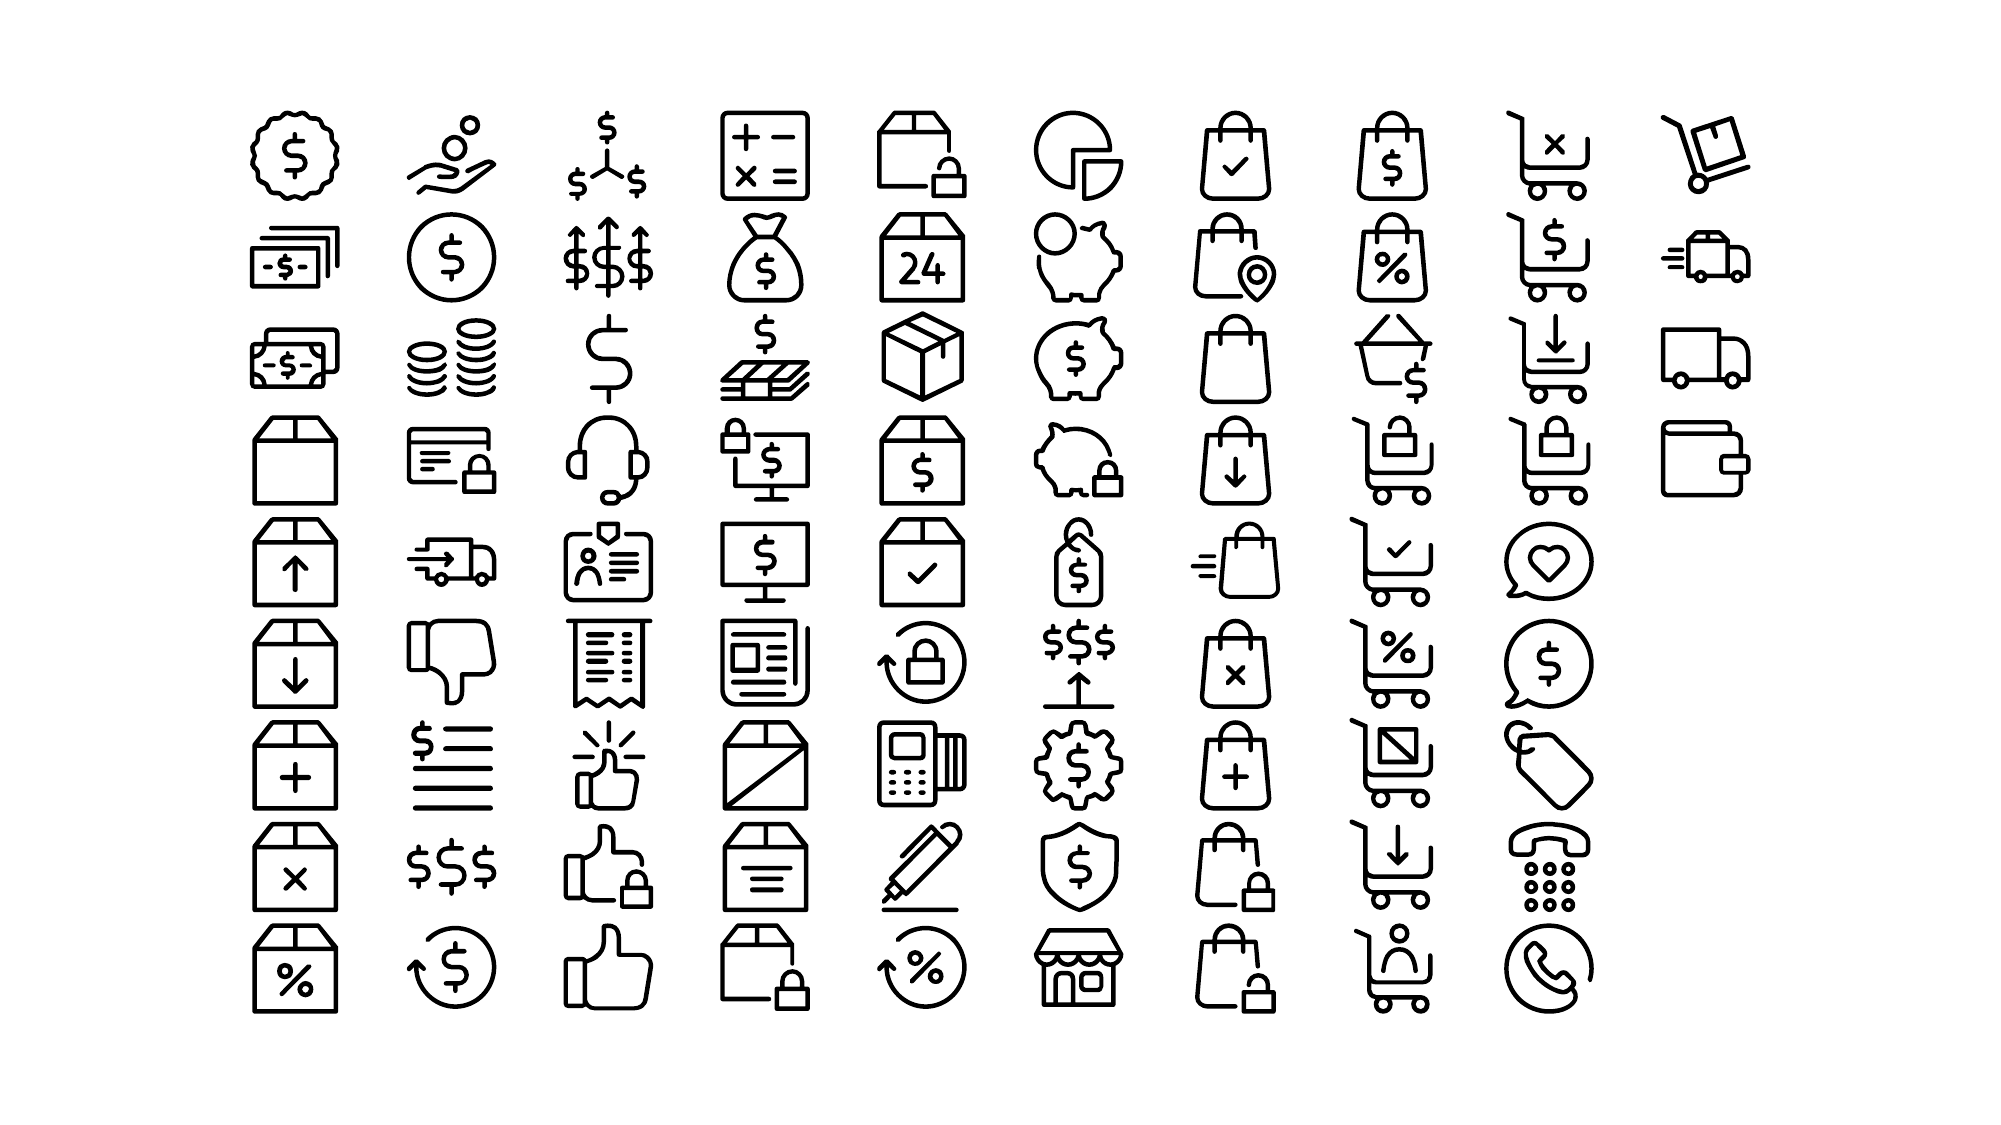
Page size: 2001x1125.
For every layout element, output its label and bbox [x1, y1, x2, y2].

text_box [412, 765, 493, 772]
text_box [1042, 623, 1064, 661]
text_box [722, 720, 809, 811]
text_box [456, 318, 497, 340]
text_box [879, 212, 966, 303]
text_box [252, 720, 339, 811]
text_box [620, 869, 654, 909]
text_box [443, 746, 493, 752]
text_box [459, 115, 481, 136]
text_box [1066, 618, 1092, 666]
text_box [1404, 361, 1428, 405]
text_box [1218, 521, 1281, 599]
text_box [720, 110, 810, 201]
text_box [407, 374, 448, 386]
text_box [563, 225, 590, 291]
text_box [720, 521, 810, 603]
text_box [754, 313, 777, 355]
text_box [1033, 212, 1077, 256]
text_box [406, 844, 431, 890]
text_box [1354, 313, 1433, 386]
text_box [1660, 256, 1685, 261]
text_box [592, 216, 625, 298]
text_box [1241, 973, 1276, 1014]
text_box [1660, 115, 1751, 195]
text_box [1504, 923, 1594, 1014]
text_box [1042, 672, 1115, 709]
text_box [412, 805, 493, 811]
text_box [406, 925, 497, 1009]
text_box [1351, 416, 1434, 506]
text_box [252, 923, 339, 1014]
text_box [259, 235, 331, 279]
text_box [443, 726, 493, 732]
text_box [877, 620, 967, 704]
text_box [931, 156, 967, 199]
text_box [1082, 159, 1124, 201]
text_box [1199, 313, 1272, 405]
text_box [1237, 255, 1277, 303]
text_box [1349, 618, 1434, 709]
text_box [252, 415, 339, 506]
text_box [249, 246, 321, 289]
text_box [456, 350, 496, 363]
text_box [563, 923, 654, 1011]
text_box [1199, 618, 1272, 709]
text_box [1542, 879, 1557, 895]
text_box [565, 618, 653, 709]
text_box [1040, 821, 1119, 913]
text_box [456, 374, 496, 386]
text_box [627, 164, 647, 199]
text_box [1506, 110, 1590, 202]
text_box [623, 754, 646, 760]
text_box [1506, 212, 1590, 303]
text_box [733, 432, 810, 502]
text_box [1198, 554, 1217, 559]
text_box [585, 313, 633, 405]
text_box [1504, 618, 1594, 709]
text_box [407, 385, 448, 397]
text_box [774, 969, 810, 1011]
text_box [252, 618, 339, 709]
text_box [1198, 574, 1217, 579]
text_box [567, 167, 588, 201]
text_box [1382, 415, 1418, 458]
text_box [1199, 110, 1272, 201]
text_box [627, 225, 654, 291]
text_box [1195, 923, 1261, 1009]
text_box [1349, 516, 1434, 608]
text_box [406, 341, 448, 363]
text_box [456, 362, 496, 374]
text_box [406, 618, 497, 706]
text_box [720, 417, 751, 454]
text_box [1033, 110, 1113, 190]
text_box [250, 110, 340, 201]
text_box [436, 837, 467, 896]
text_box [1054, 517, 1104, 608]
text_box [1033, 928, 1124, 1007]
text_box [720, 360, 810, 401]
text_box [411, 720, 434, 762]
text_box [406, 551, 454, 568]
text_box [406, 426, 491, 485]
text_box [1036, 220, 1123, 303]
text_box [572, 754, 595, 760]
text_box [1190, 563, 1217, 569]
text_box [1033, 422, 1113, 498]
text_box [412, 785, 493, 791]
text_box [882, 821, 963, 904]
text_box [1199, 415, 1272, 506]
text_box [1561, 897, 1576, 913]
text_box [1349, 819, 1434, 910]
text_box [1524, 861, 1539, 877]
text_box [1561, 879, 1576, 895]
text_box [1542, 861, 1557, 877]
text_box [249, 327, 340, 389]
text_box [252, 821, 339, 913]
text_box [583, 730, 600, 748]
text_box [565, 415, 650, 506]
text_box [1354, 928, 1433, 1014]
text_box [606, 720, 612, 743]
text_box [1356, 212, 1429, 303]
text_box [414, 537, 497, 587]
text_box [441, 134, 468, 162]
text_box [1195, 821, 1261, 908]
text_box [1241, 871, 1276, 913]
text_box [472, 844, 497, 890]
text_box [1356, 110, 1429, 201]
text_box [1033, 720, 1124, 811]
text_box [877, 720, 967, 808]
text_box [1660, 420, 1751, 498]
text_box [877, 925, 967, 1009]
text_box [1538, 415, 1575, 458]
text_box [879, 517, 966, 608]
text_box [268, 225, 340, 269]
text_box [1524, 879, 1539, 895]
text_box [596, 521, 621, 546]
text_box [1389, 923, 1410, 944]
text_box [1542, 897, 1557, 913]
text_box [1033, 316, 1124, 402]
text_box [1504, 521, 1594, 602]
text_box [1192, 212, 1258, 299]
text_box [1508, 821, 1591, 858]
text_box [720, 618, 810, 707]
text_box [1092, 459, 1124, 498]
text_box [563, 531, 654, 603]
text_box [1349, 717, 1434, 809]
text_box [881, 907, 959, 913]
text_box [1667, 265, 1685, 270]
text_box [1199, 720, 1272, 811]
text_box [406, 212, 497, 303]
text_box [416, 159, 497, 195]
text_box [407, 362, 448, 374]
text_box [1508, 416, 1591, 506]
text_box [879, 415, 966, 506]
text_box [575, 748, 640, 811]
text_box [252, 517, 339, 608]
text_box [1686, 230, 1751, 284]
text_box [589, 148, 625, 179]
text_box [406, 162, 460, 181]
text_box [597, 110, 617, 145]
text_box [1660, 327, 1751, 390]
text_box [618, 730, 636, 748]
text_box [722, 821, 809, 913]
text_box [881, 311, 964, 402]
text_box [877, 110, 951, 189]
text_box [1508, 316, 1590, 405]
text_box [1524, 897, 1539, 913]
text_box [1667, 247, 1685, 253]
text_box [456, 339, 496, 351]
text_box [462, 453, 497, 494]
text_box [563, 823, 645, 903]
text_box [1561, 861, 1576, 877]
text_box [1545, 313, 1567, 354]
text_box [727, 212, 804, 303]
text_box [456, 385, 496, 397]
text_box [1094, 623, 1116, 661]
text_box [1504, 720, 1594, 811]
text_box [720, 923, 795, 1002]
